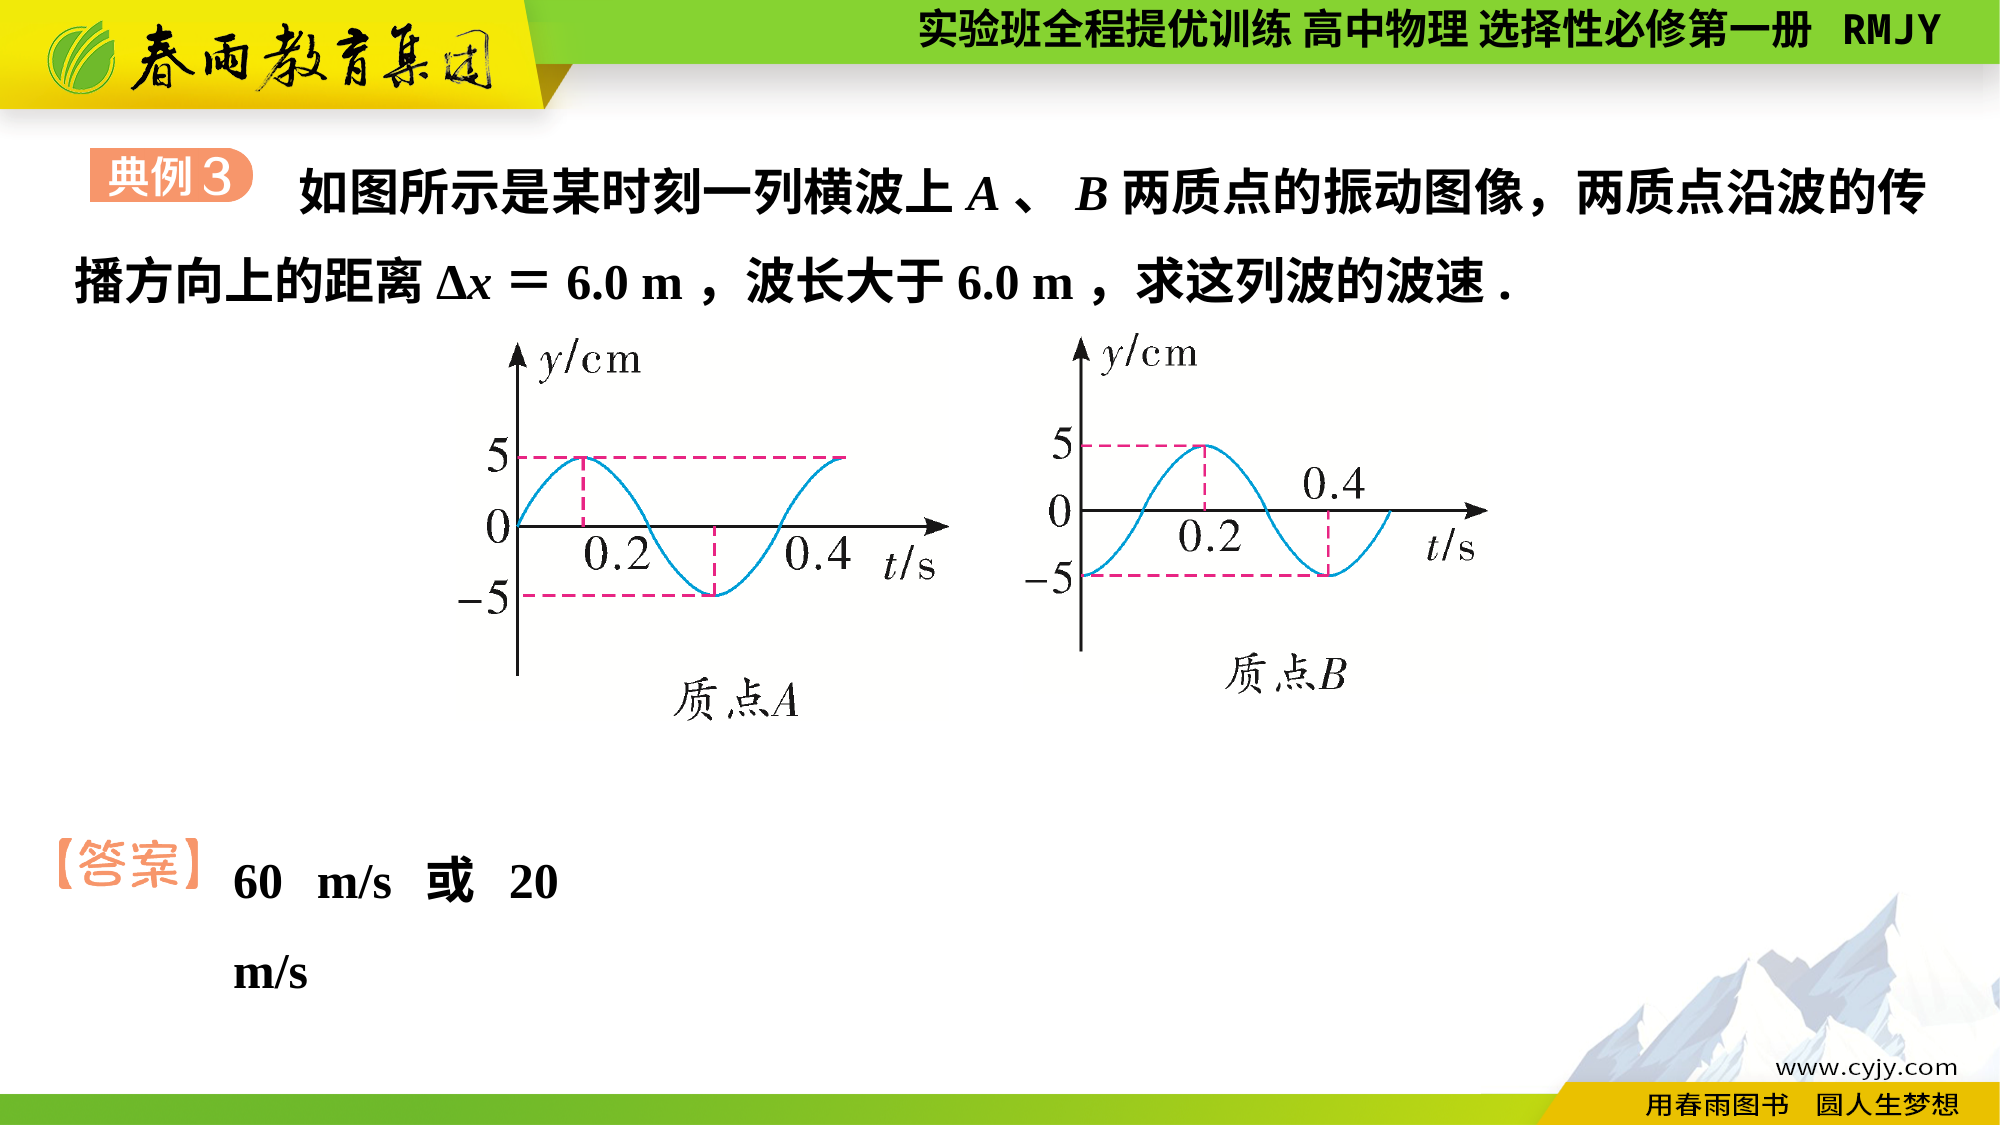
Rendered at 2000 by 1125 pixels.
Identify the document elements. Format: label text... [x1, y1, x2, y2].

picture [0, 0, 2000, 1125]
list 如图所示是某时刻一列横波上A、B两质点的振动图像，两质点沿波的传播方向上的距离Δx＝6.0 m，波长大于6.0 m，求这列波的波速. [59, 122, 1944, 411]
text_box 60 m/s或20 m/s [218, 810, 574, 916]
